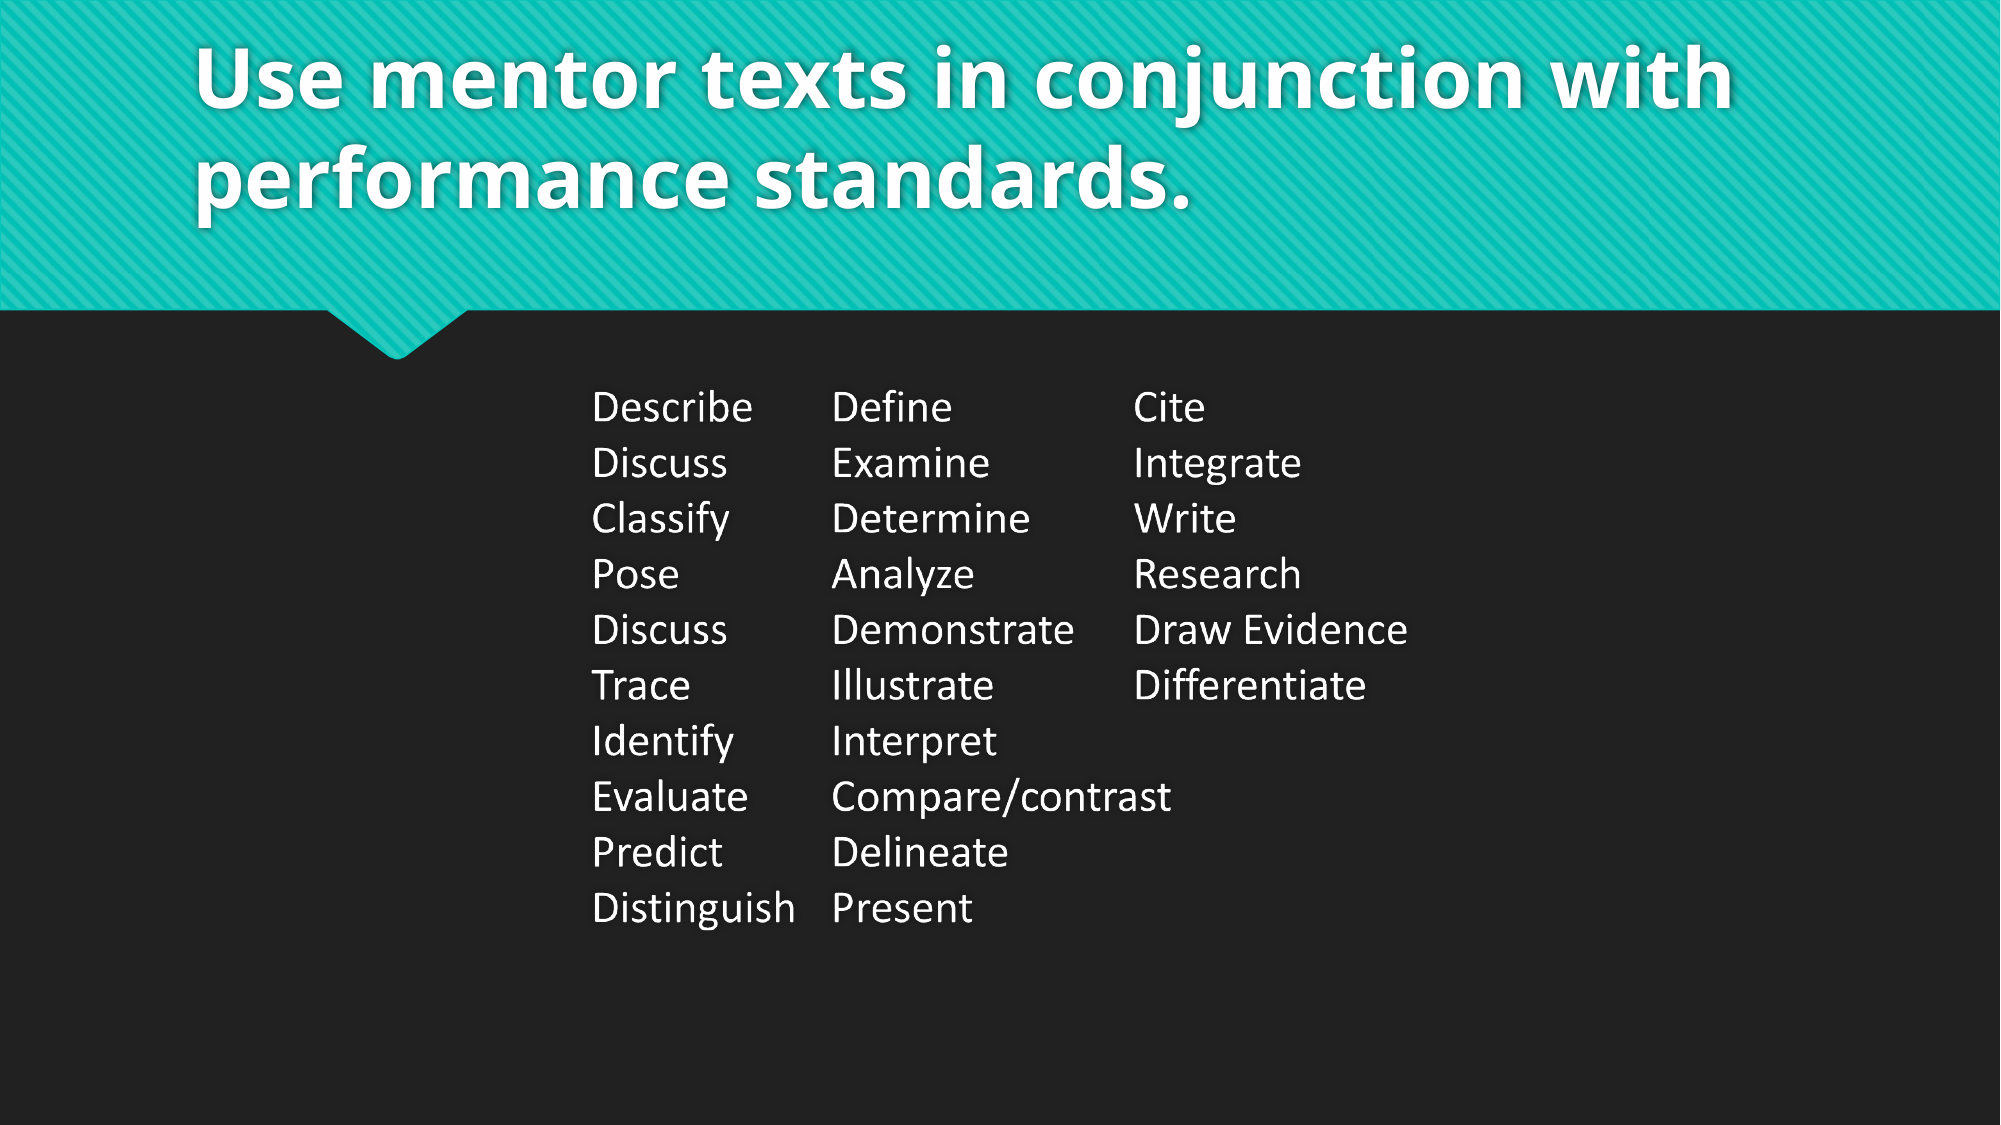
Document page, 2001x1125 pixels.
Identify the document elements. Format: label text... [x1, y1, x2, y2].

title Use mentor texts in conjunction with performance standards. [177, 73, 1823, 233]
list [563, 364, 1437, 962]
